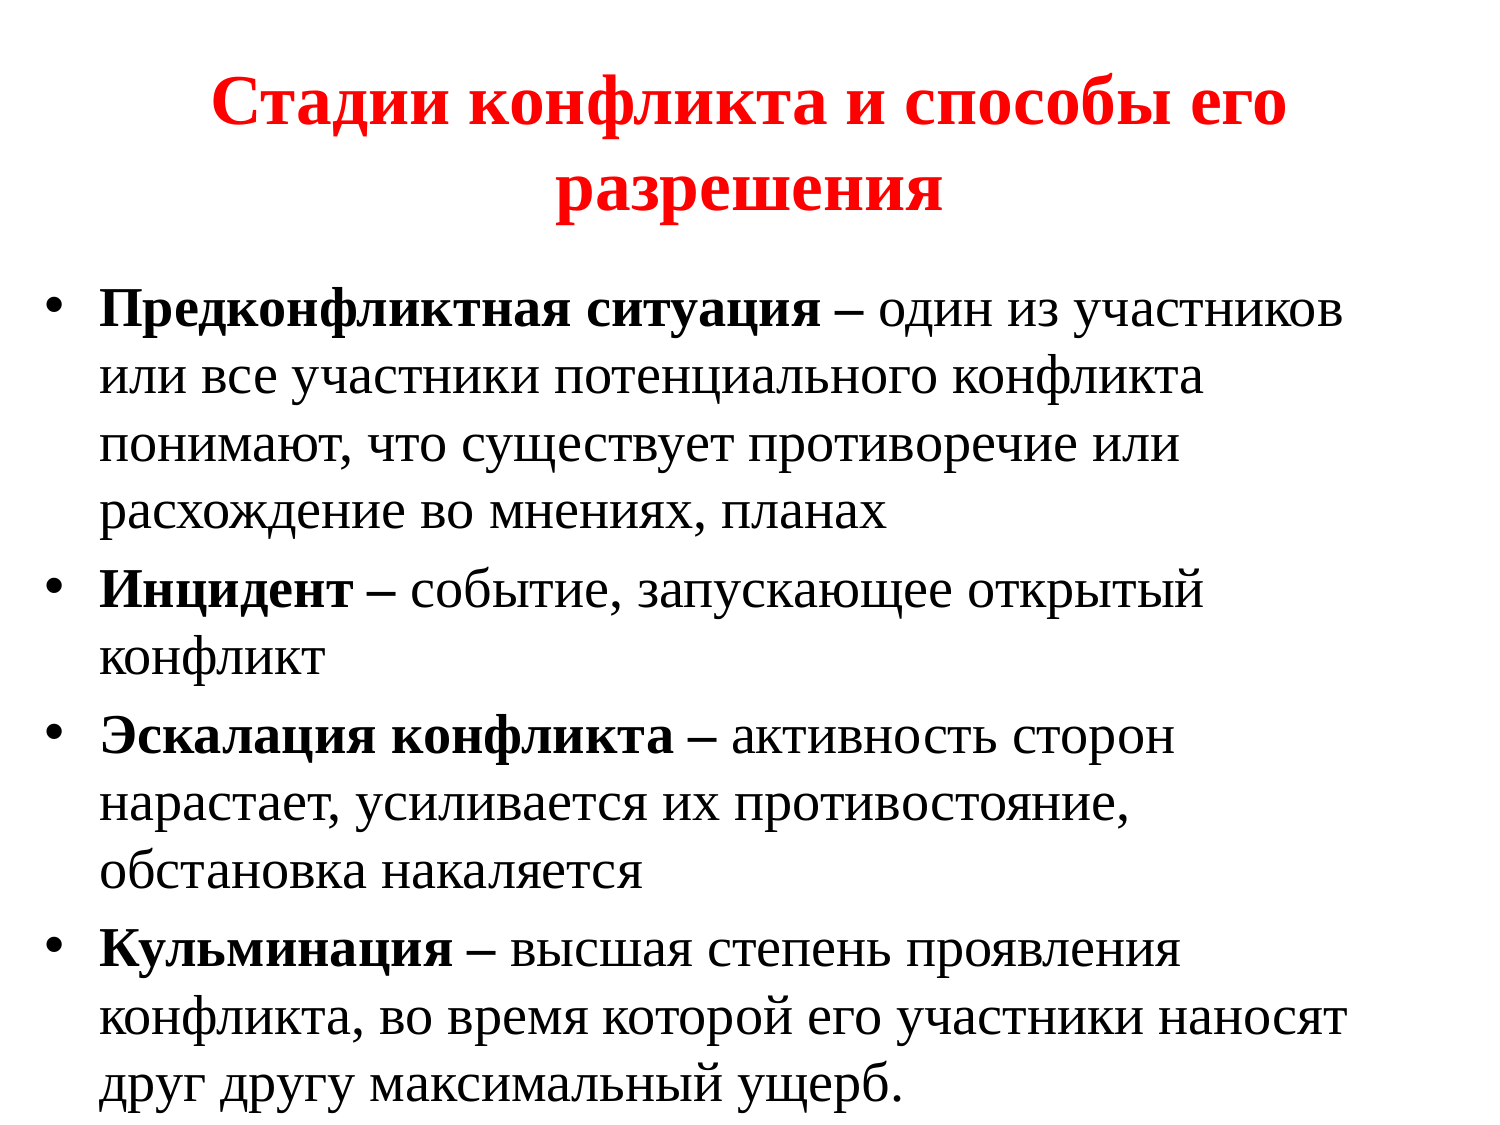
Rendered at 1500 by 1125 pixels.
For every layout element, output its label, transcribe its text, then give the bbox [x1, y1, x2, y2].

title Стадии конфликта и способы его разрешения [53, 45, 1447, 233]
list Предконфликтная ситуация – один из участников или все участники потенциального конфликта понимают, что существует противоречие или расхождение во мнениях, планах Инцидент – событие, запускающее открытый конфликт Эскалация конфликта – активность сторон нарастает, усиливается их противостояние, обстановка накаляется Кульминация – высшая степень проявления конфликта, во время которой его участники наносят друг другу максимальный ущерб. [29, 262, 1425, 1125]
